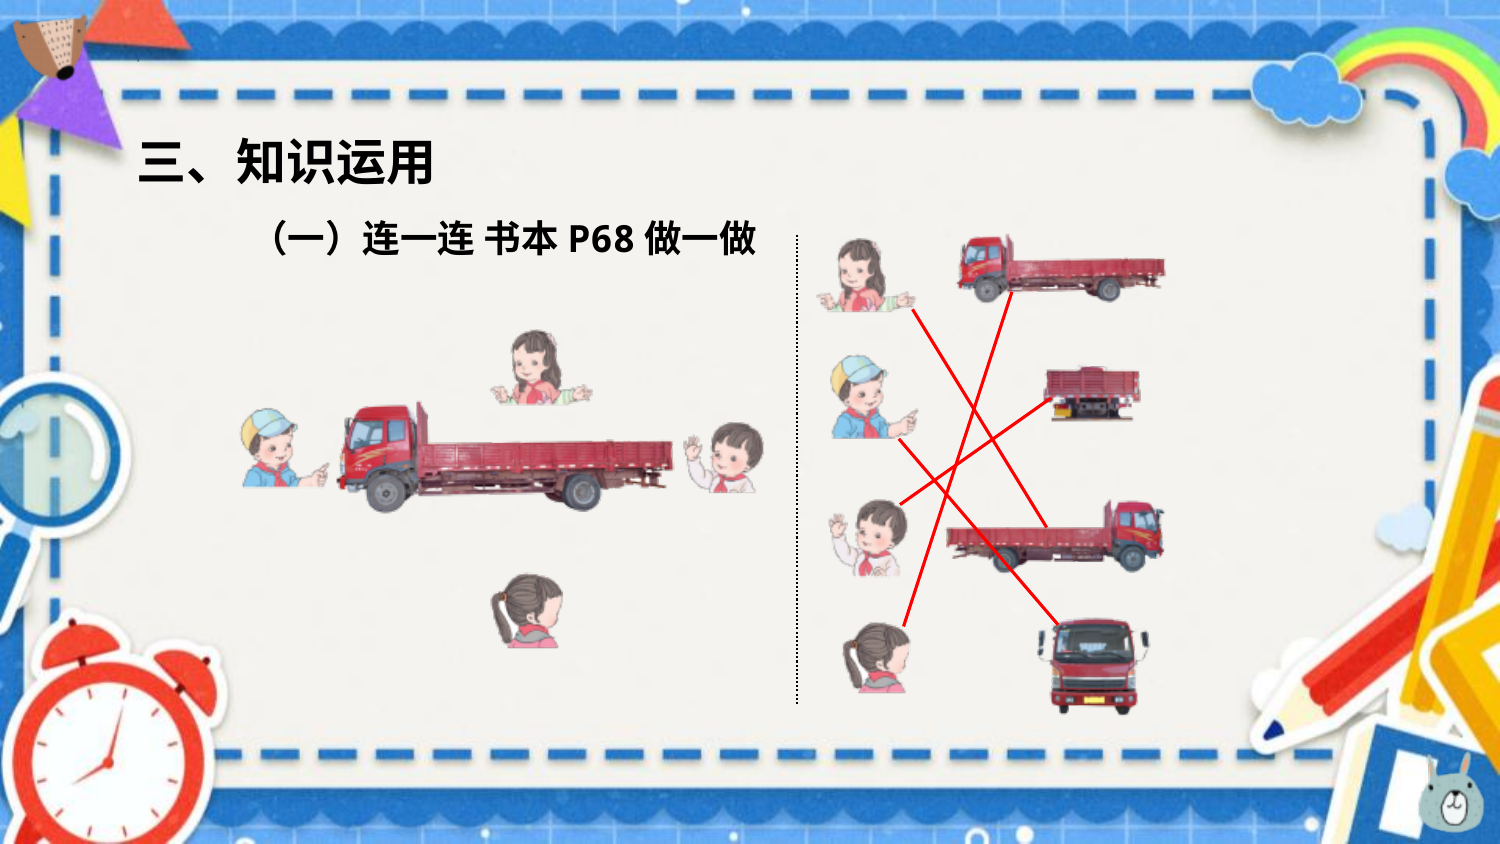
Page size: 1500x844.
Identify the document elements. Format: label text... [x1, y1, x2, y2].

picture [0, 0, 1500, 844]
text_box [912, 309, 1047, 528]
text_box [1012, 438, 1059, 625]
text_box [903, 291, 1012, 627]
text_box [898, 438, 903, 625]
text_box （一）连一连 书本P68做一做 [235, 199, 954, 268]
title 三、知识运用 [125, 83, 1419, 247]
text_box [1047, 398, 1051, 505]
